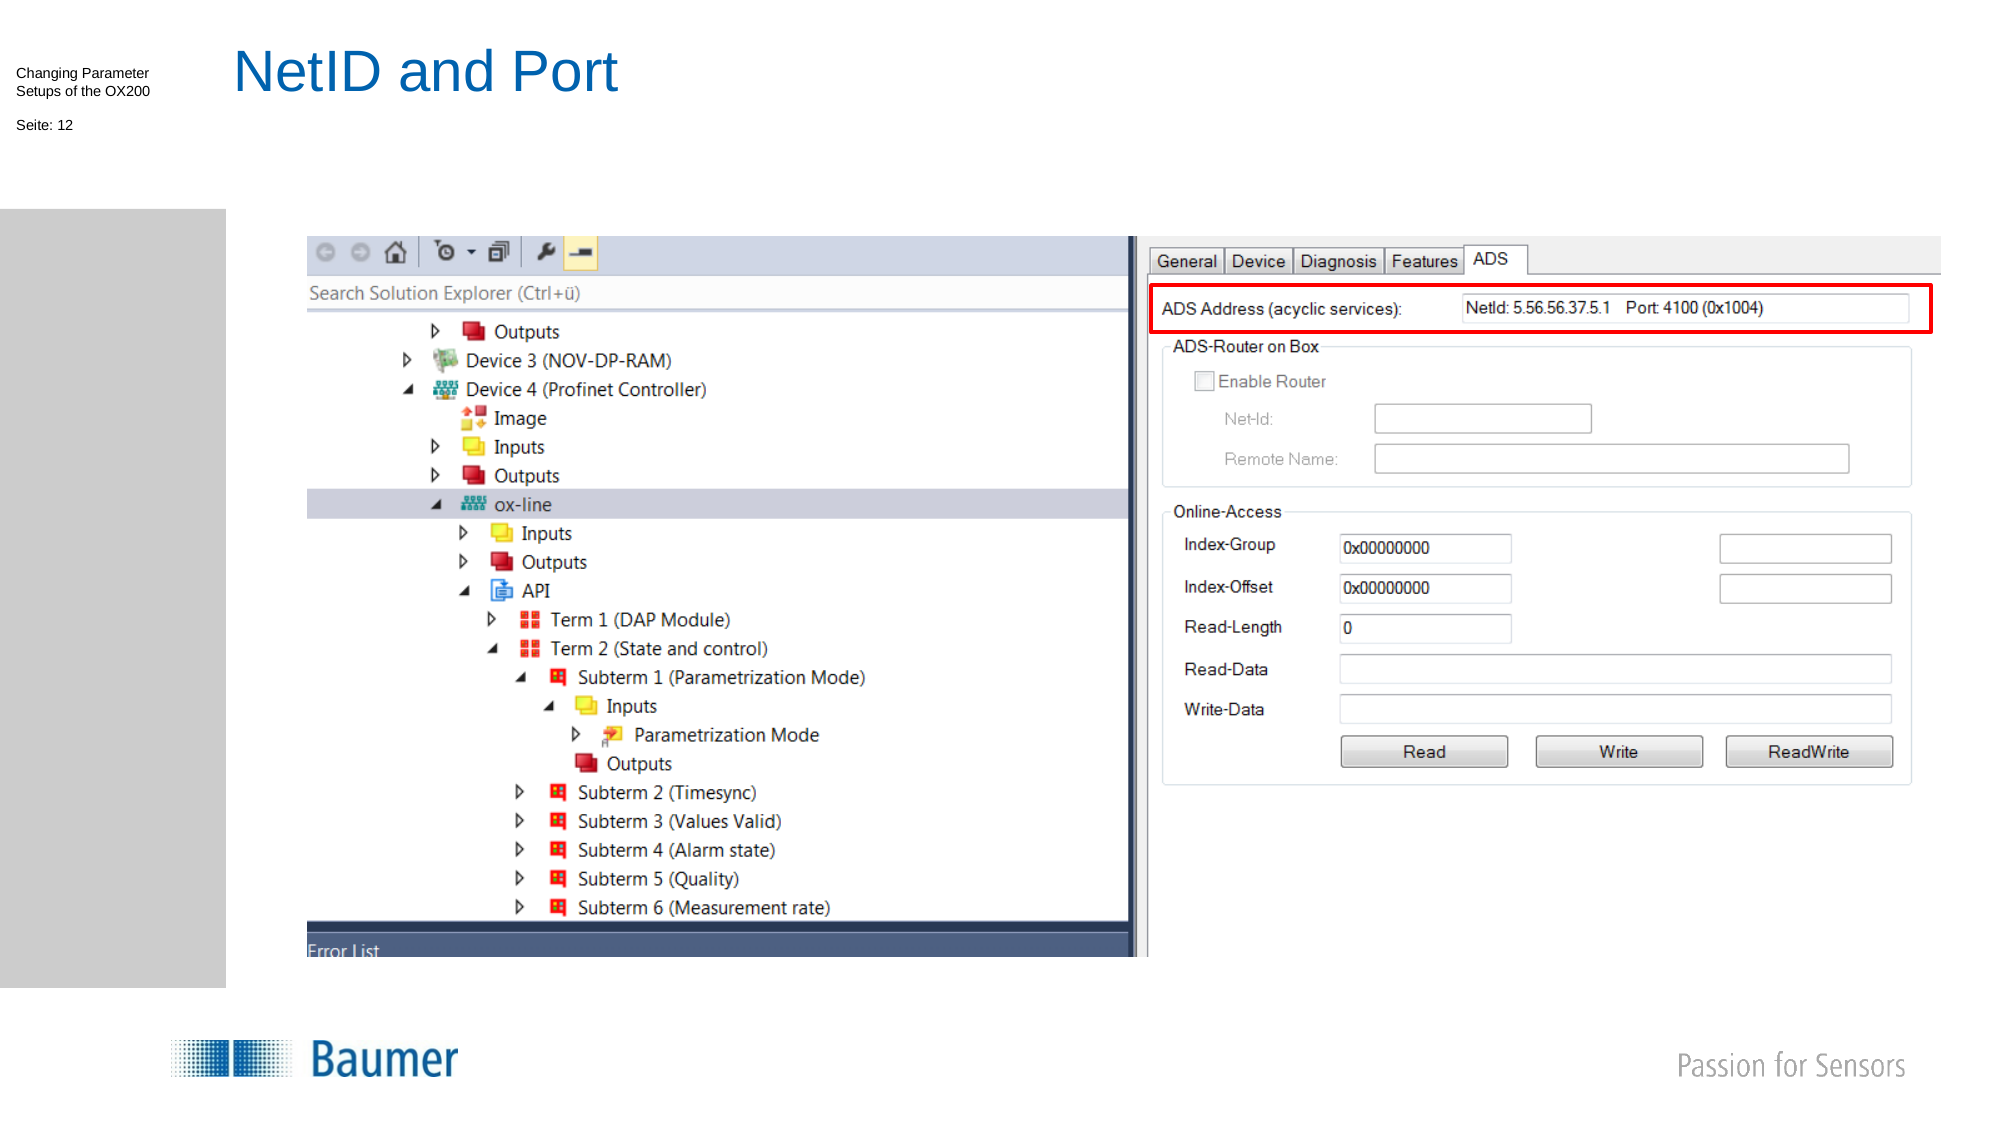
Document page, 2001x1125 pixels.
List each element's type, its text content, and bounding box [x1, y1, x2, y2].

picture [1679, 1051, 1905, 1077]
title NetID and Port [233, 38, 1904, 185]
slide_number Changing Parameter Setups of the OX200 [16, 64, 198, 77]
slide_number Seite: 12 [16, 118, 198, 131]
picture [306, 235, 1942, 957]
picture [171, 1040, 458, 1077]
